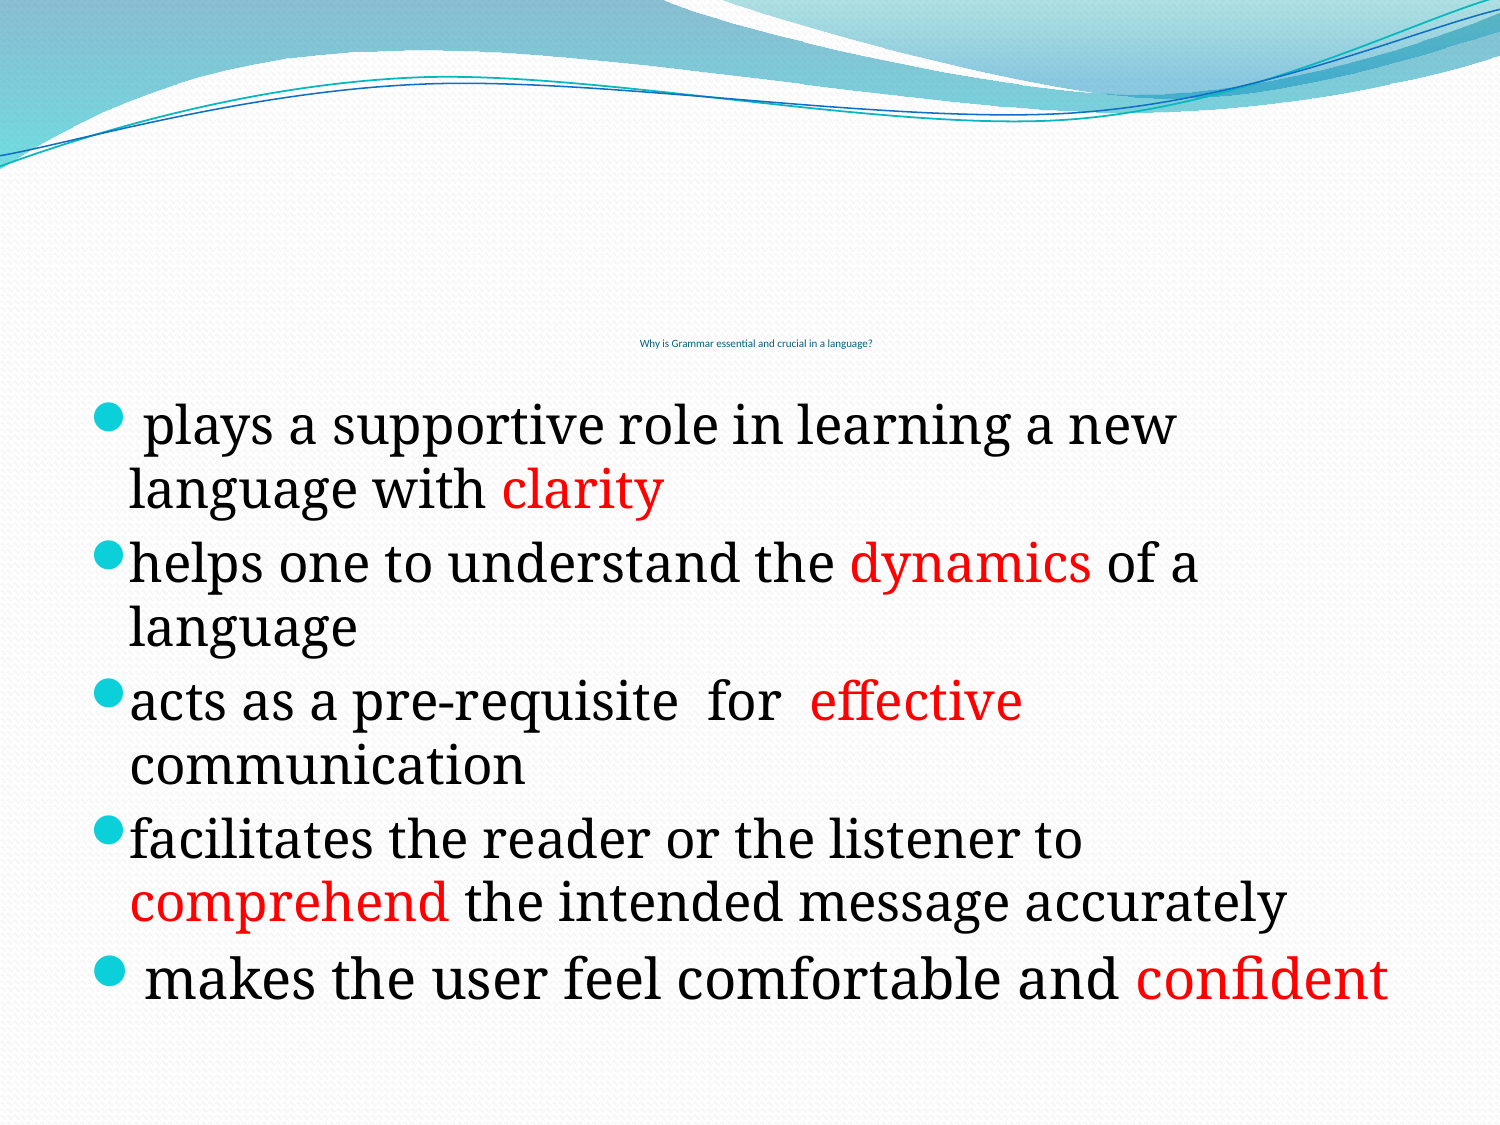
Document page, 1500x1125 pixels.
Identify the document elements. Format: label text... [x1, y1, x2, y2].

list plays a supportive role in learning a new language with clarity helps one to understand the dynamics of a language acts as a pre-requisite for effective communication facilitates the reader or the listener to comprehend the intended message accurately makes the user feel comfortable and confident [75, 324, 1425, 1075]
title Why is Grammar essential and crucial in a language? [87, 125, 1425, 324]
